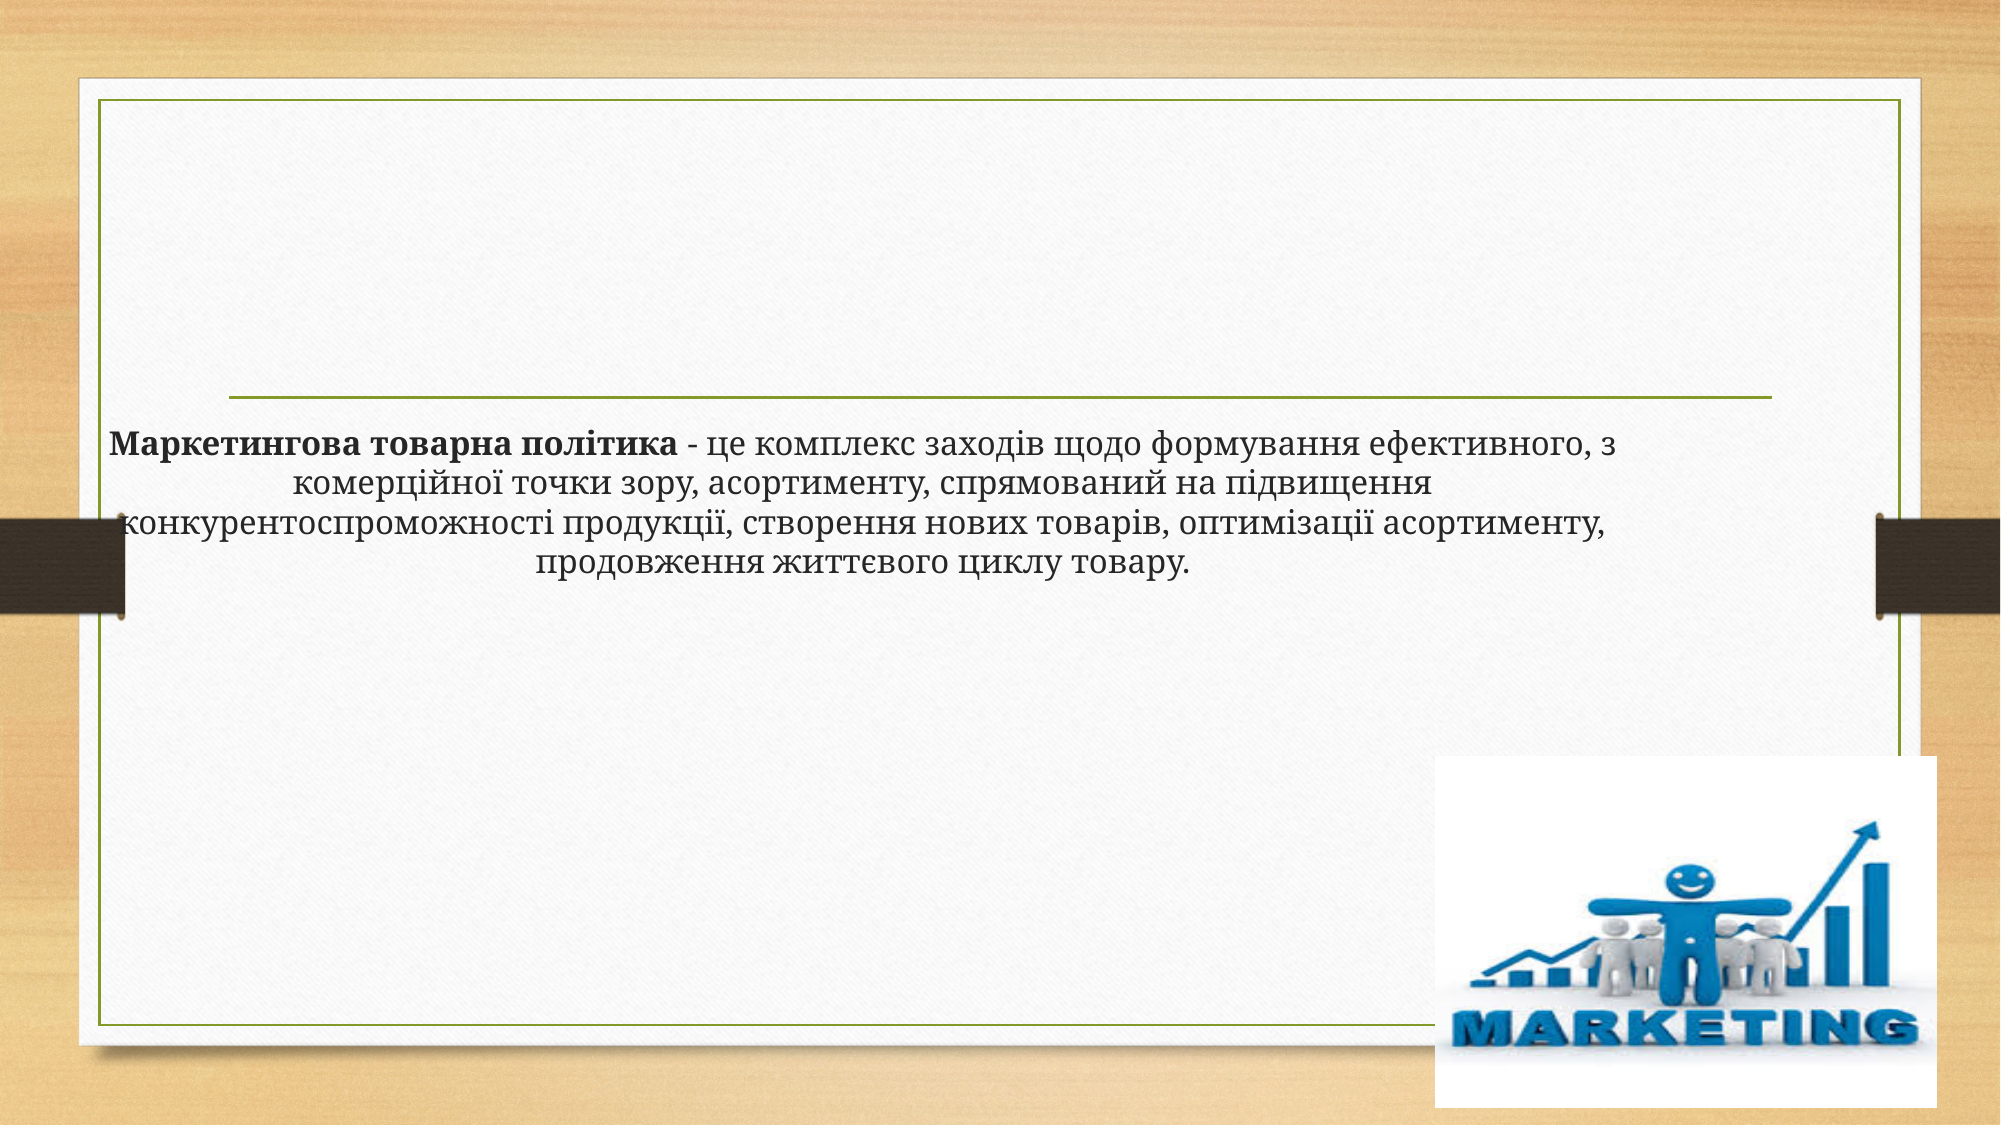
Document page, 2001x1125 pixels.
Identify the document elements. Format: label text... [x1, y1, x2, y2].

title Маркетингова товарна політика - це комплекс заходів щодо формування ефективного, з комерційної точки зору, асортименту, спрямований на підвищення конкурентоспроможності продукції, створення нових товарів, оптимізації асортименту, продовження життєвого циклу товару. [75, 414, 1651, 628]
picture [0, 0, 2001, 1125]
